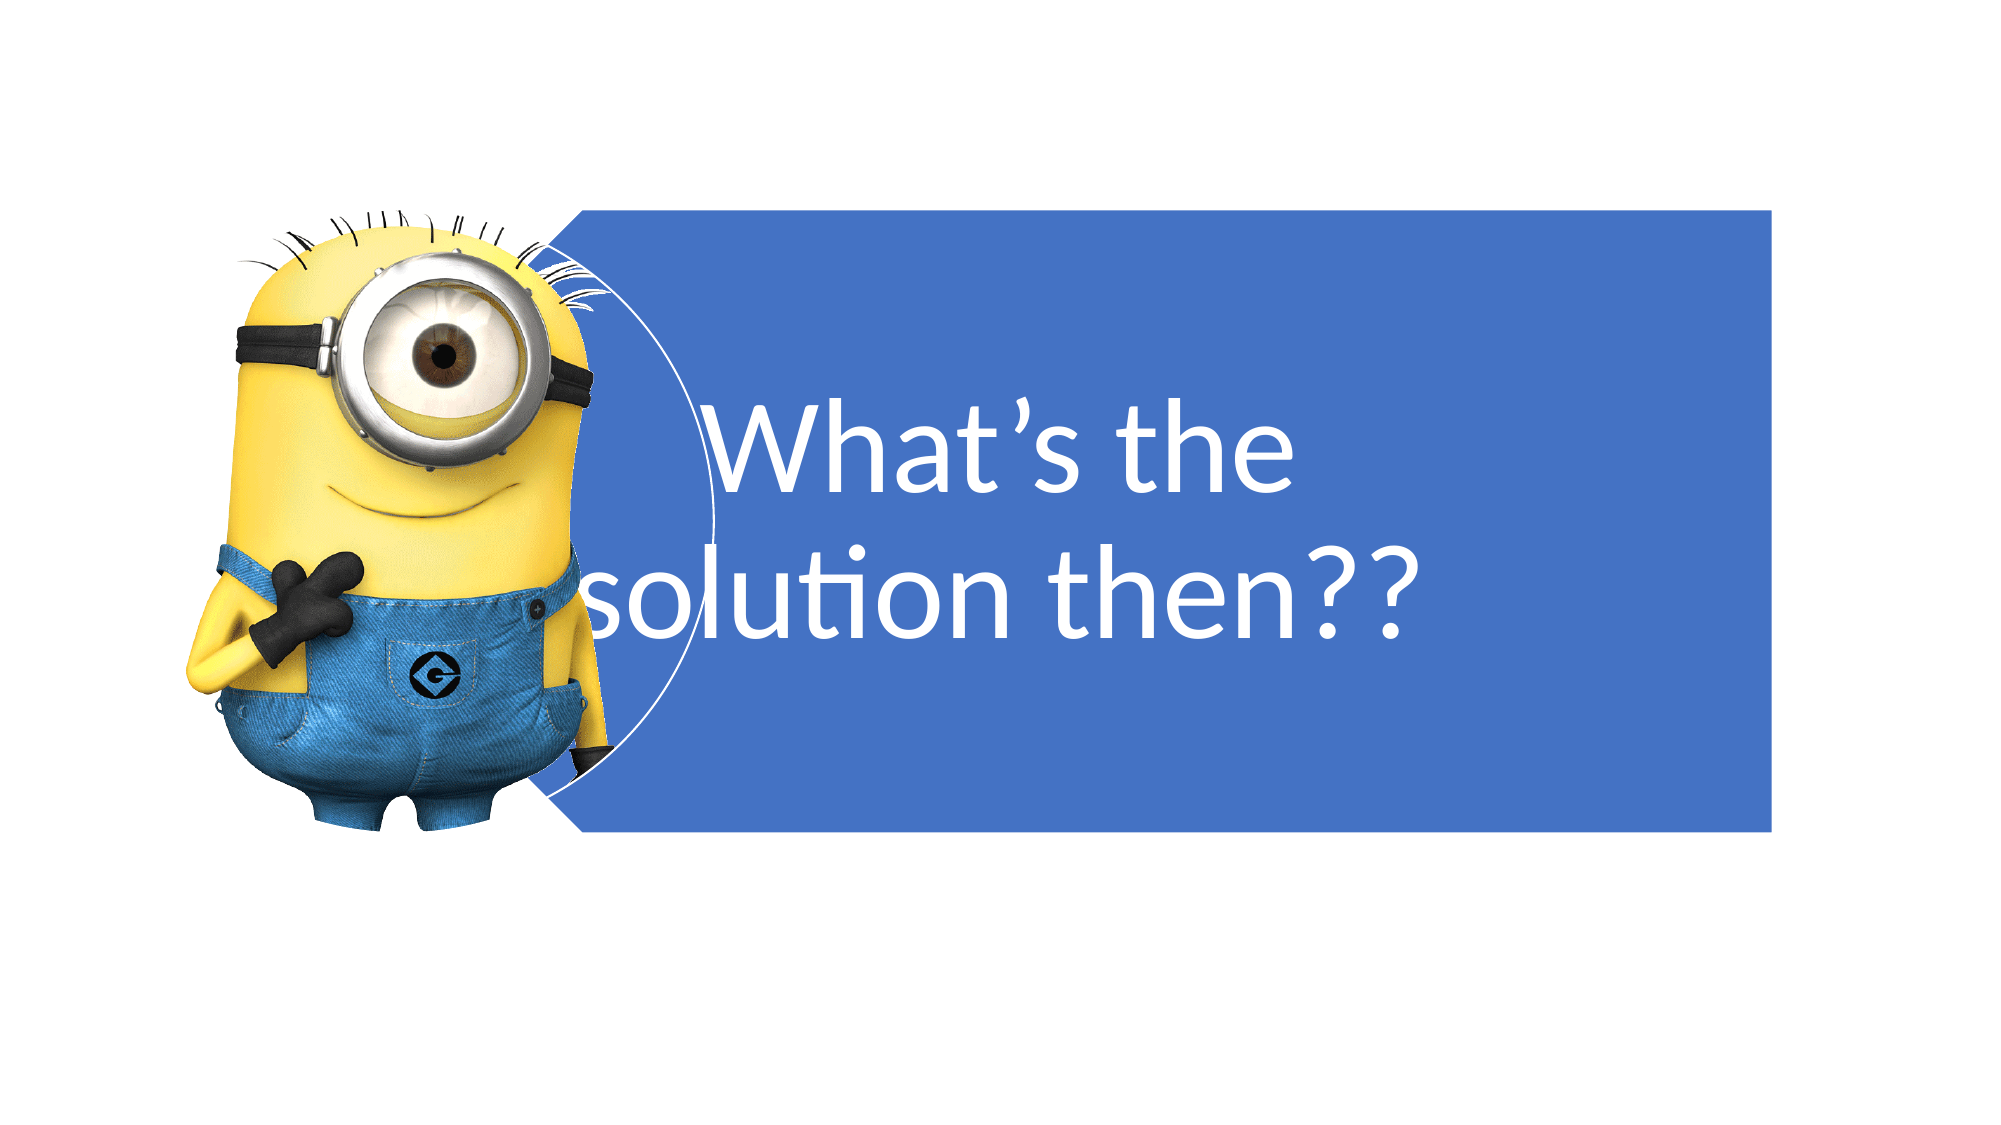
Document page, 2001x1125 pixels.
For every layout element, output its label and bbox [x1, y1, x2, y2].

list [0, 0, 1863, 1043]
